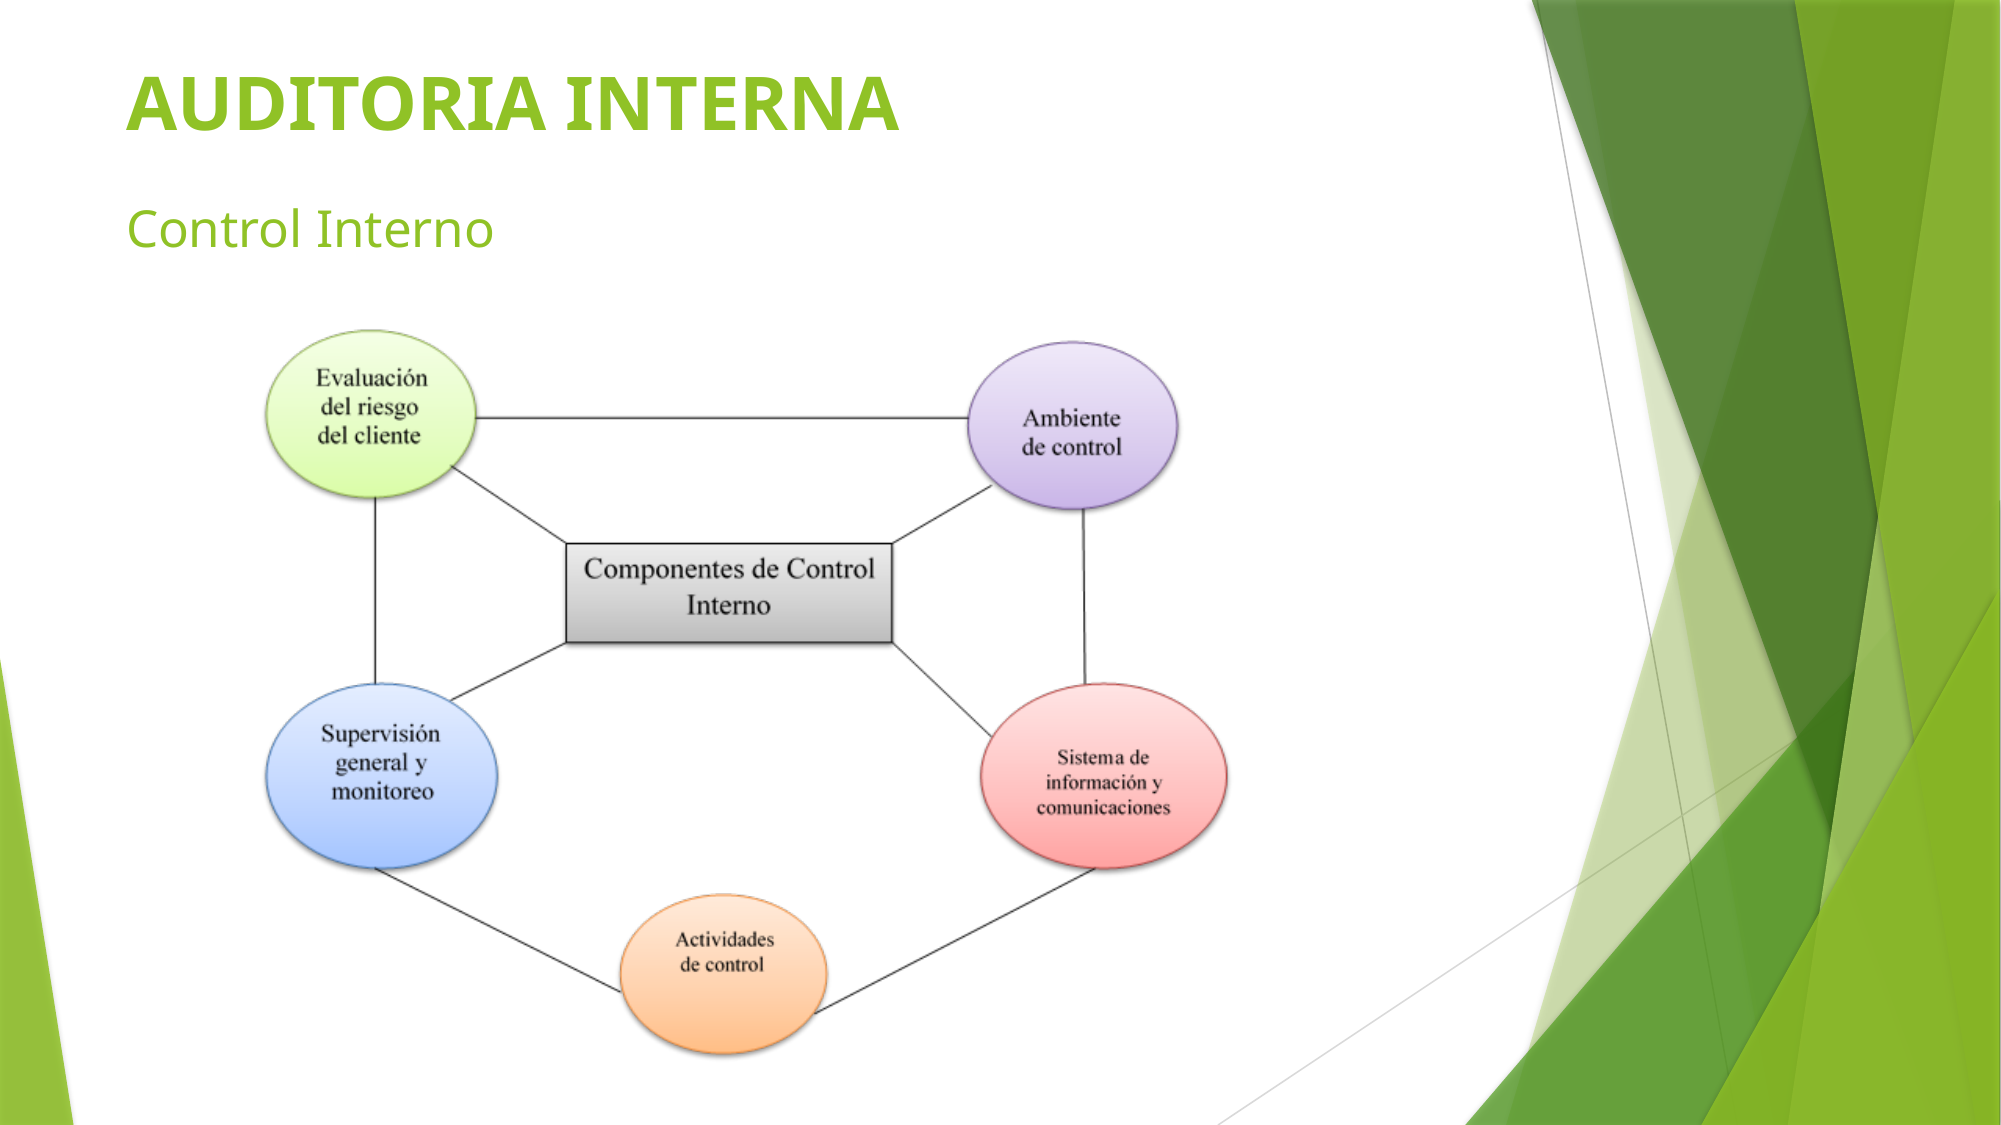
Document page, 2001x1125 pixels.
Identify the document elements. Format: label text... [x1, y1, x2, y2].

text_box Control Interno [111, 188, 792, 328]
title AUDITORIA INTERNA [111, 49, 1522, 154]
picture [259, 327, 1237, 1066]
